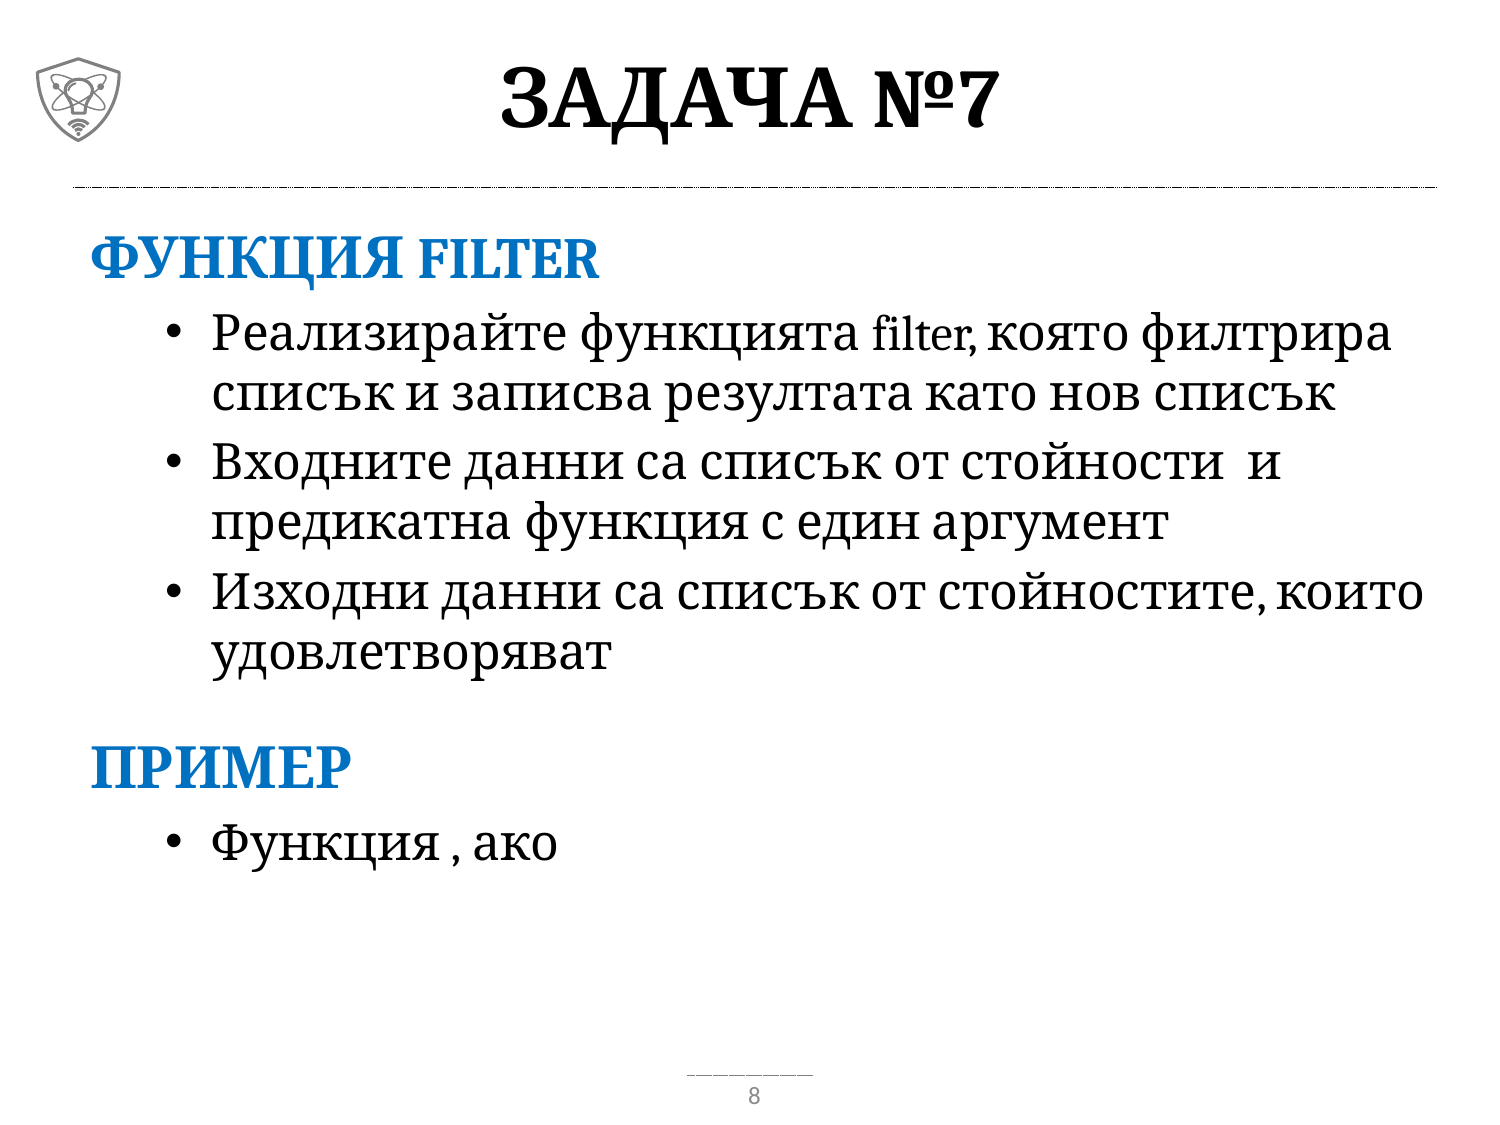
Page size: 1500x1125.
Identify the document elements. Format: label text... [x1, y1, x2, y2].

title Задача №7 [0, 0, 1500, 188]
slide_number 8 [579, 1065, 930, 1125]
